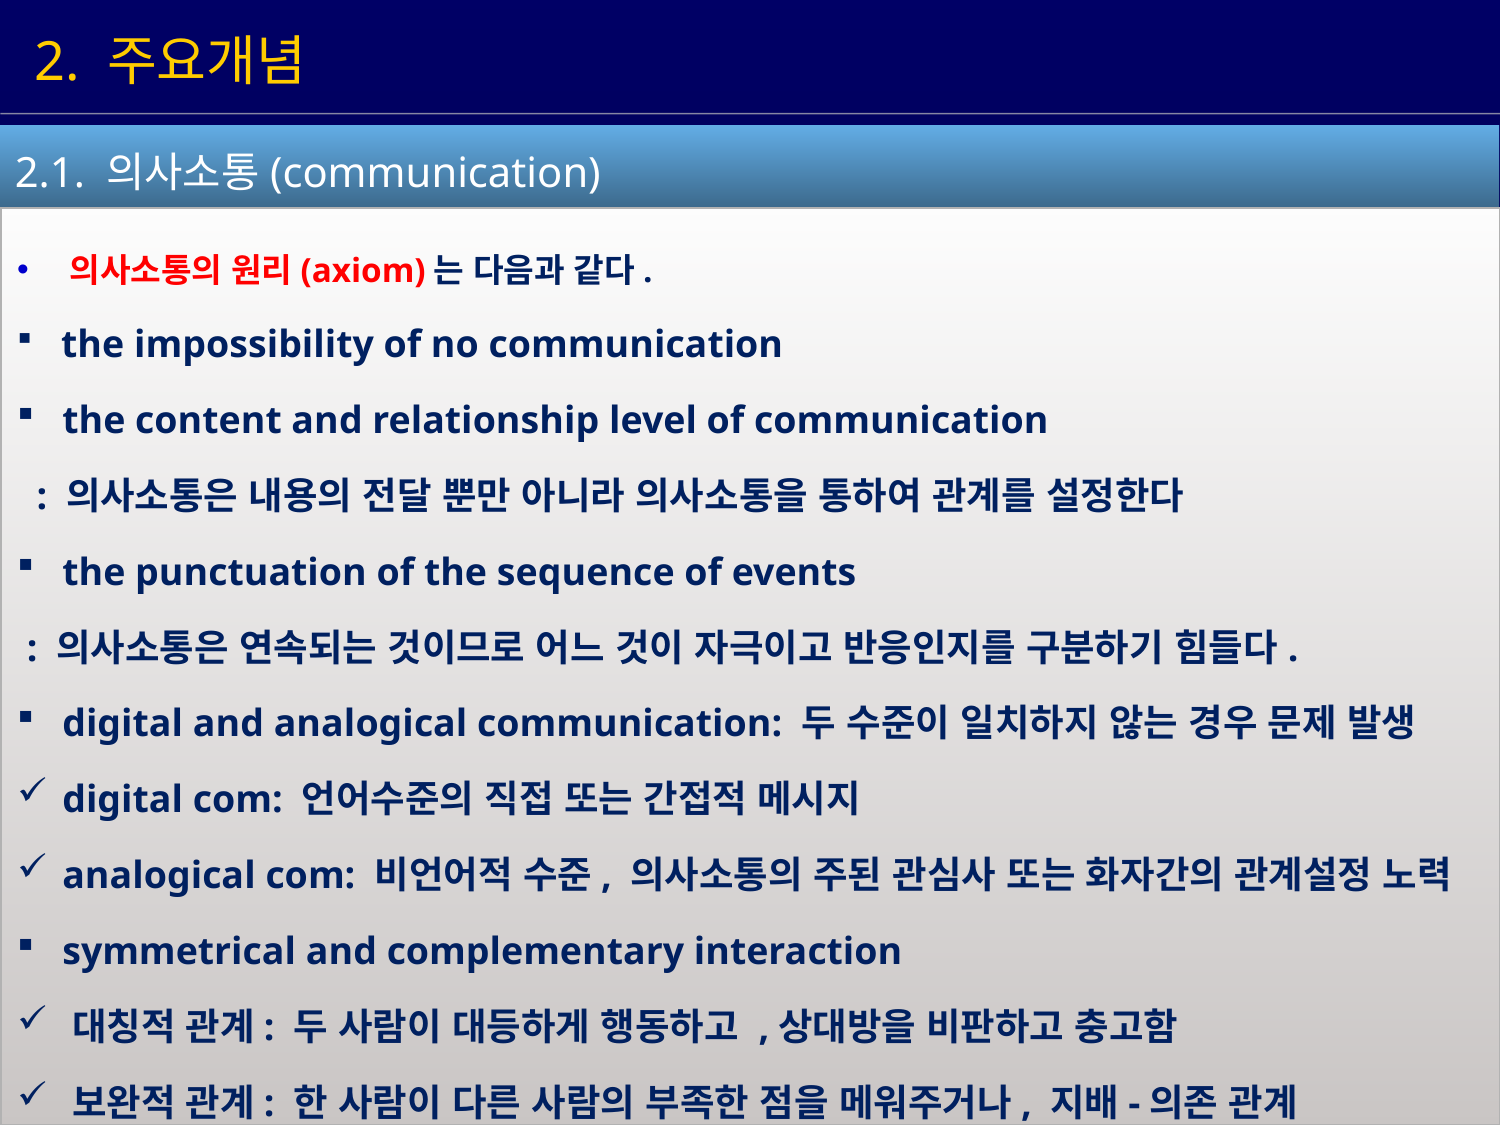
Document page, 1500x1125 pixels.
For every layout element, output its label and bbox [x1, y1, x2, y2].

text_box [0, 18, 1500, 1125]
